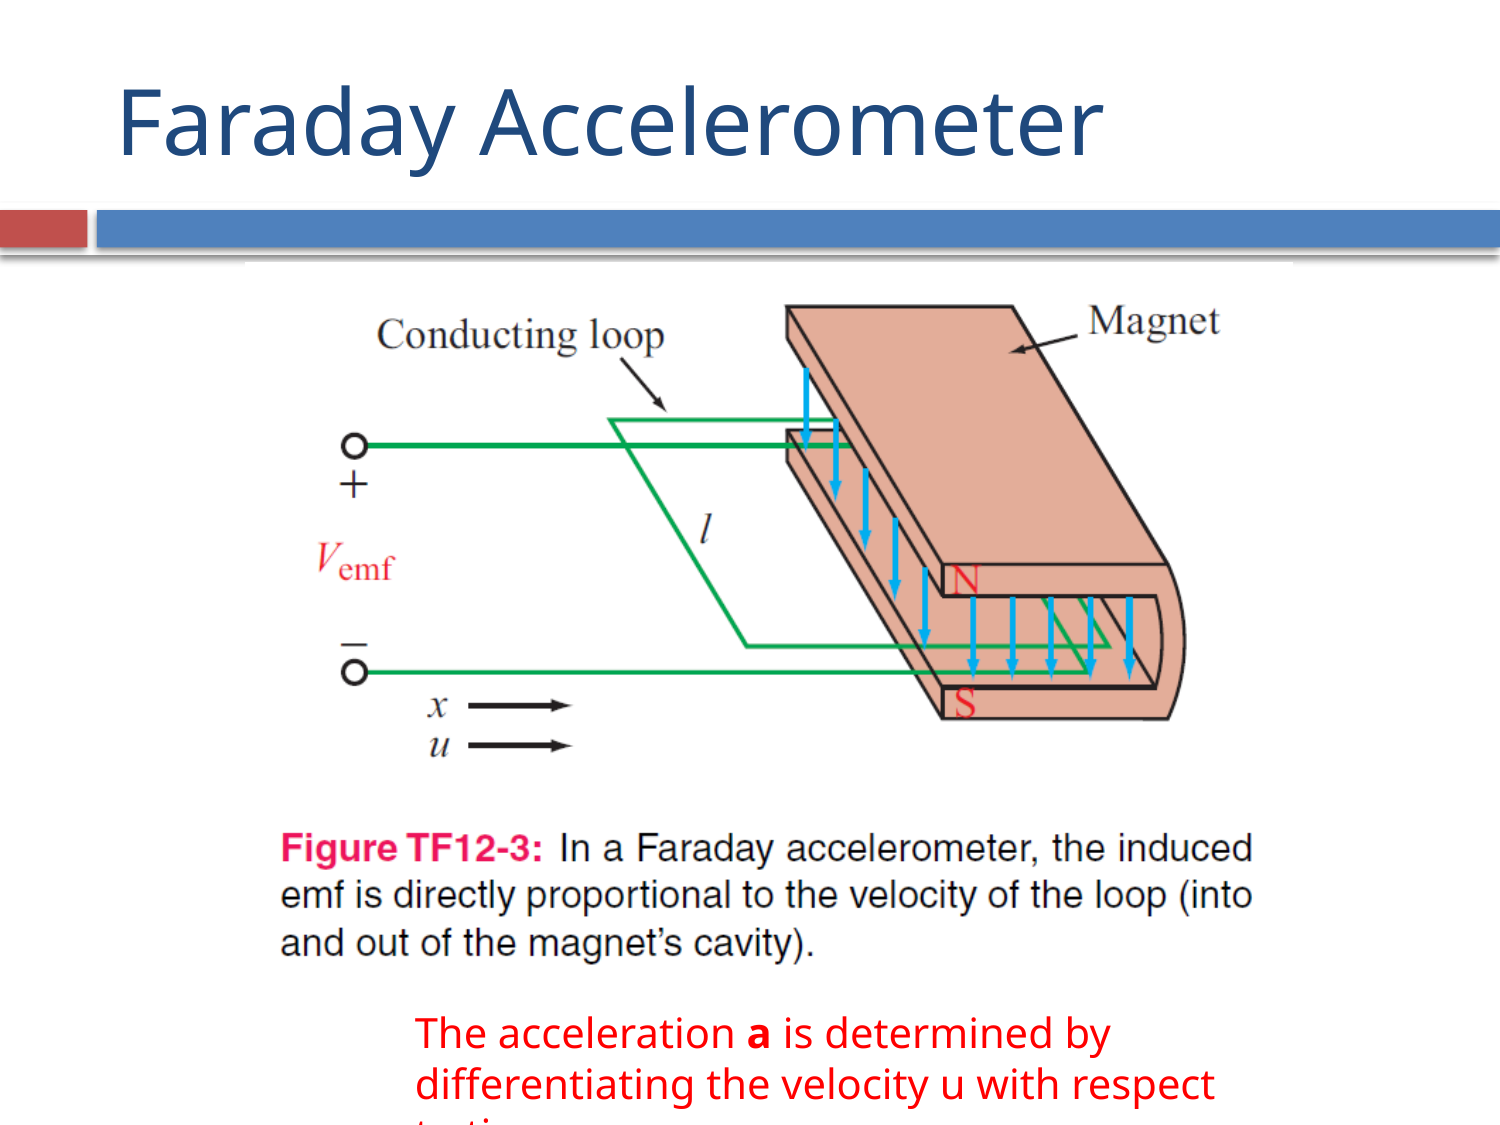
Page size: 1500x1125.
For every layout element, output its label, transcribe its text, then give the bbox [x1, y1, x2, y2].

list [245, 262, 1293, 1001]
title Faraday Accelerometer [100, 37, 1438, 200]
text_box The acceleration a is determined by differentiating the velocity u with respect to time [399, 1010, 1275, 1125]
